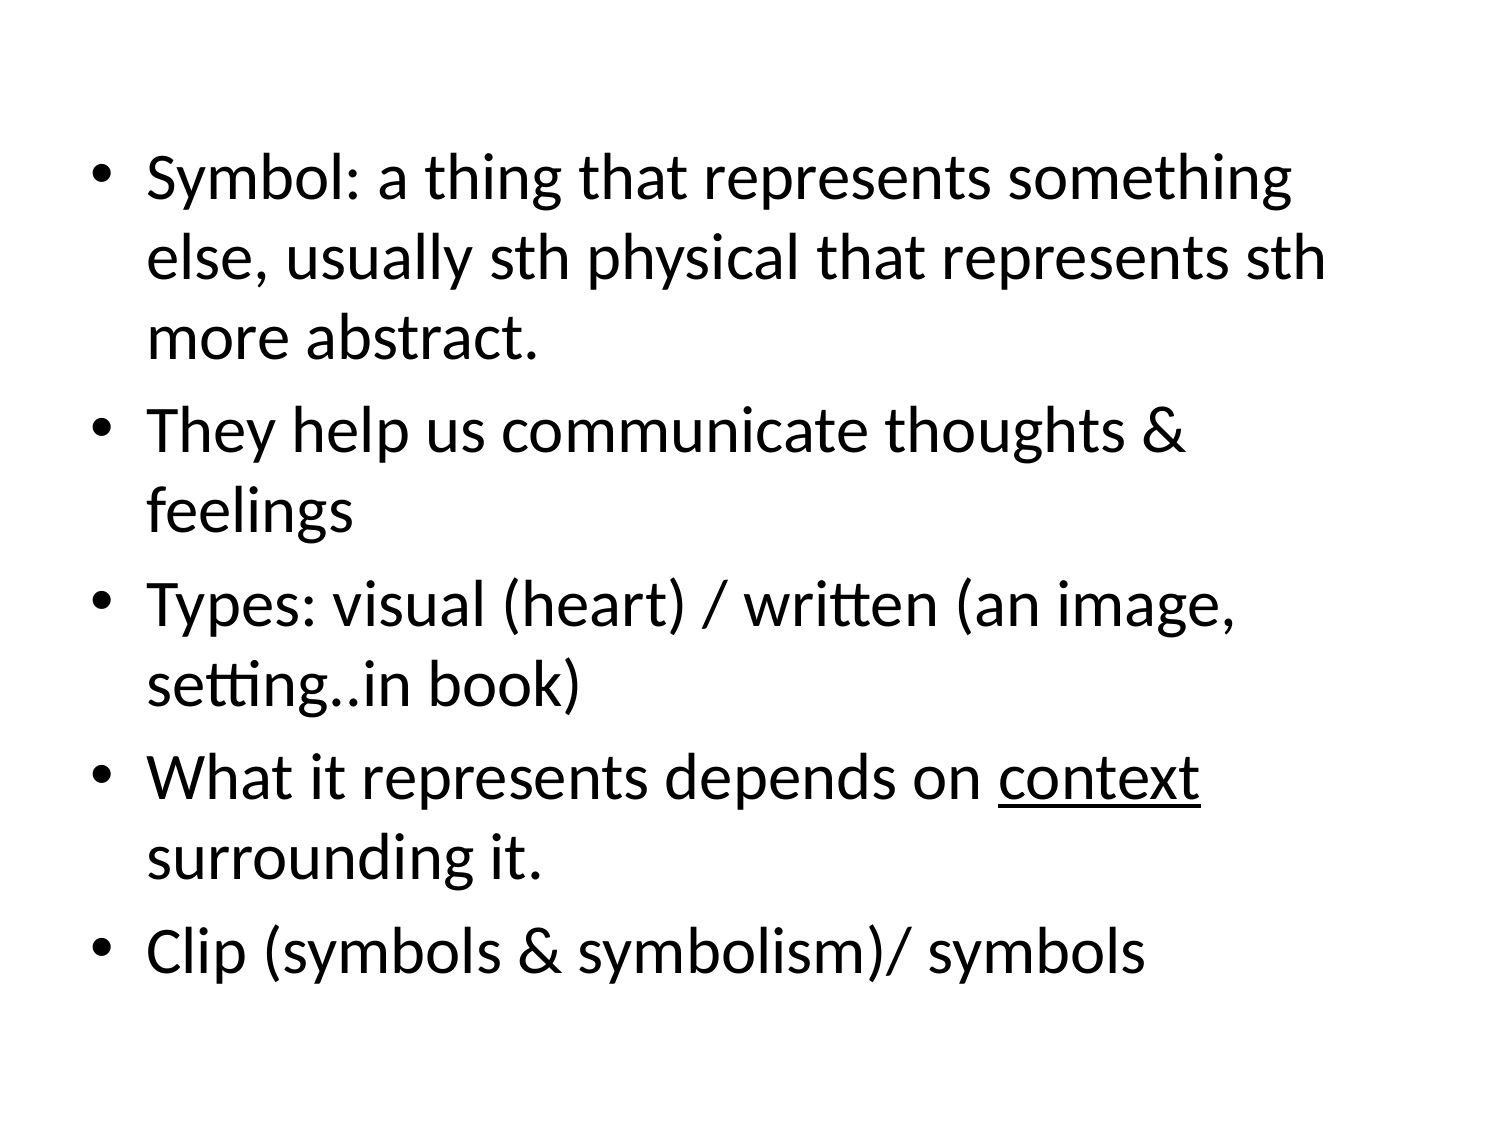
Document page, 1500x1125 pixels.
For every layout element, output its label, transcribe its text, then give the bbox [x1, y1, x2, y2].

list Symbol: a thing that represents something else, usually sth physical that represents sth more abstract. They help us communicate thoughts & feelings Types: visual (heart) / written (an image, setting..in book) What it represents depends on context surrounding it. Clip (symbols & symbolism)/ symbols [75, 125, 1425, 1005]
